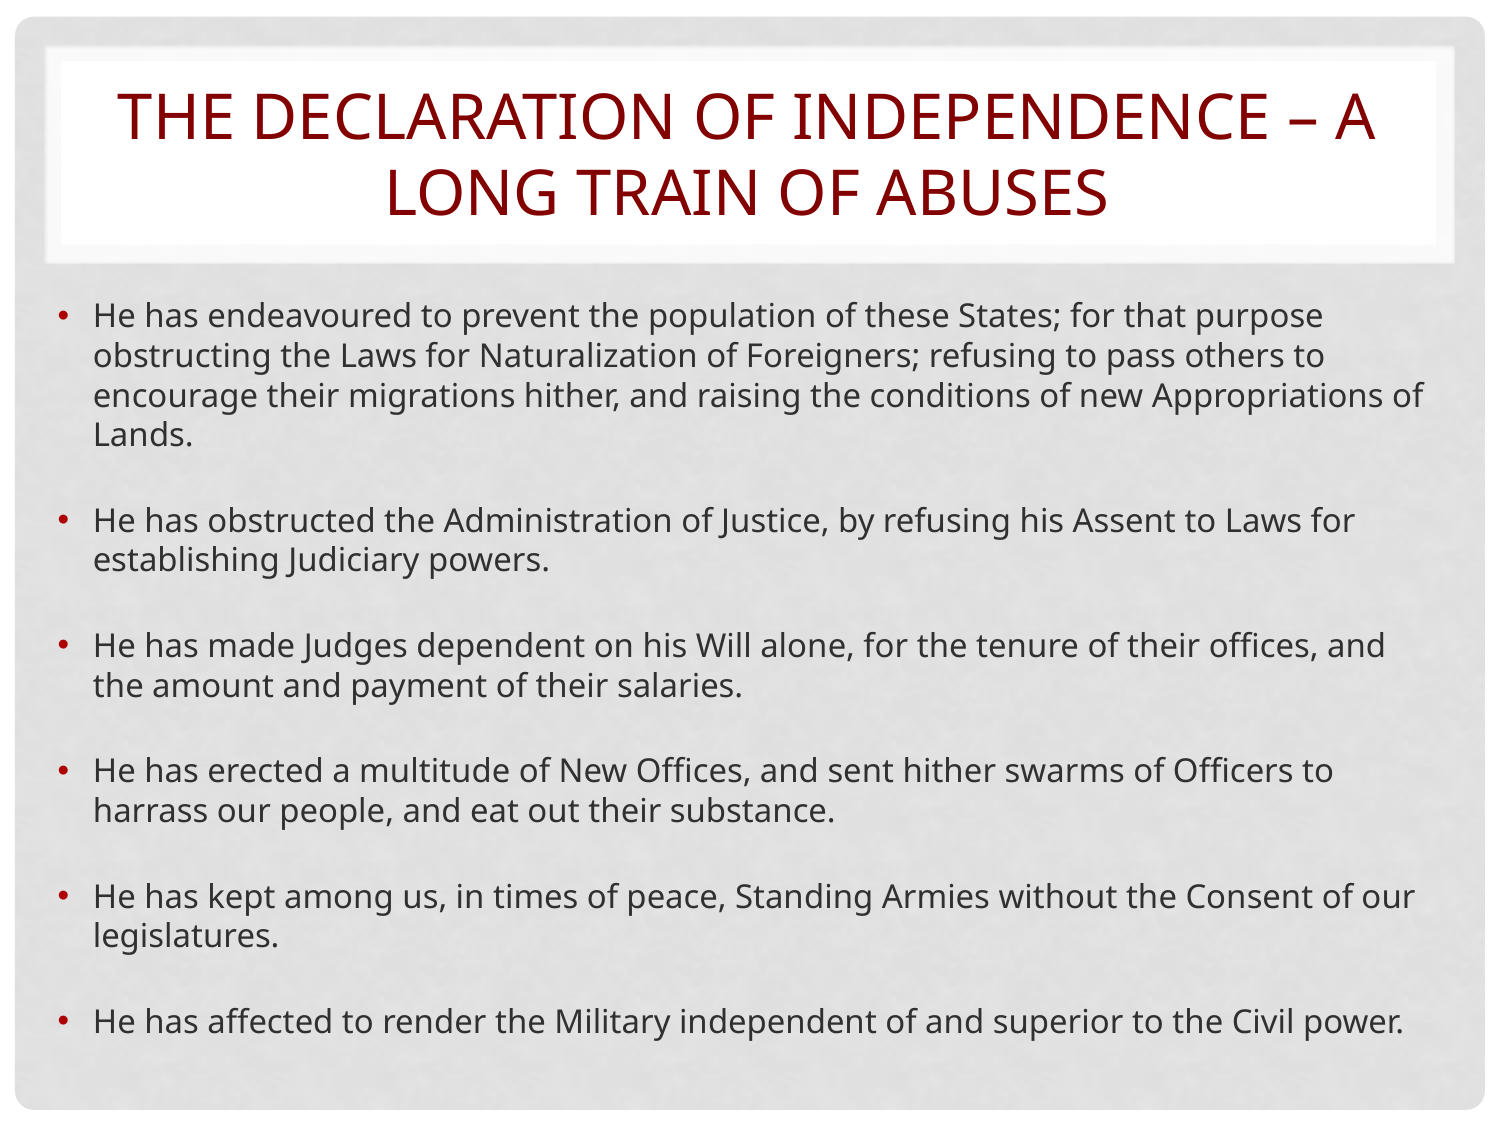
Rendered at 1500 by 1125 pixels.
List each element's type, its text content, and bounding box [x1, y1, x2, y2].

list He has endeavoured to prevent the population of these States; for that purpose obstructing the Laws for Naturalization of Foreigners; refusing to pass others to encourage their migrations hither, and raising the conditions of new Appropriations of Lands. He has obstructed the Administration of Justice, by refusing his Assent to Laws for establishing Judiciary powers. He has made Judges dependent on his Will alone, for the tenure of their offices, and the amount and payment of their salaries. He has erected a multitude of New Offices, and sent hither swarms of Officers to harrass our people, and eat out their substance. He has kept among us, in times of peace, Standing Armies without the Consent of our legislatures. He has affected to render the Military independent of and superior to the Civil power. [24, 287, 1463, 1100]
title The Declaration of Independence – A long Train of Abuses [69, 66, 1425, 238]
